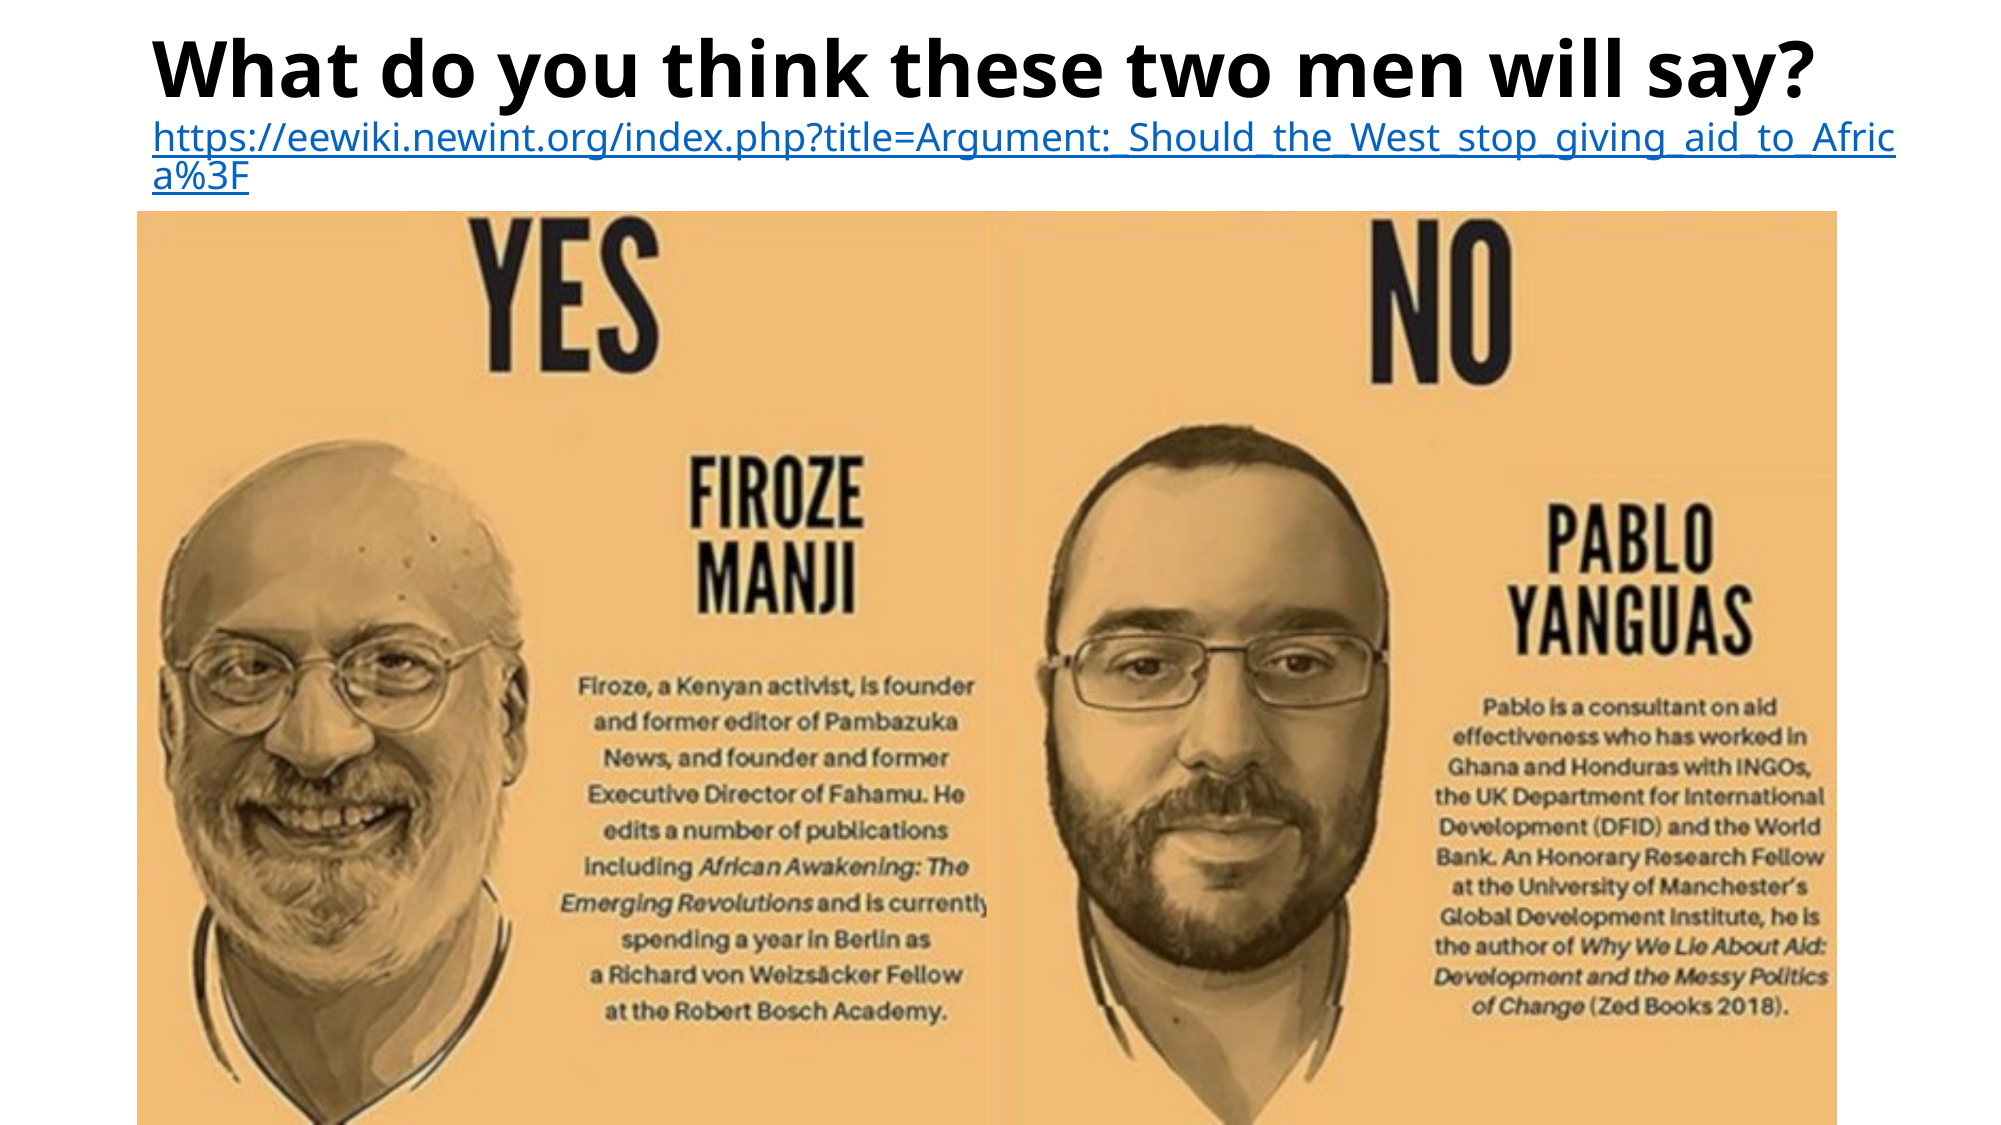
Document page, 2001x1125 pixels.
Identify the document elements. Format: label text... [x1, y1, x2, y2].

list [137, 211, 1837, 1125]
title What do you think these two men will say? https://eewiki.newint.org/index.php?title=Argument:_Should_the_West_stop_giving_aid_to_Africa%3F [137, 22, 1917, 258]
